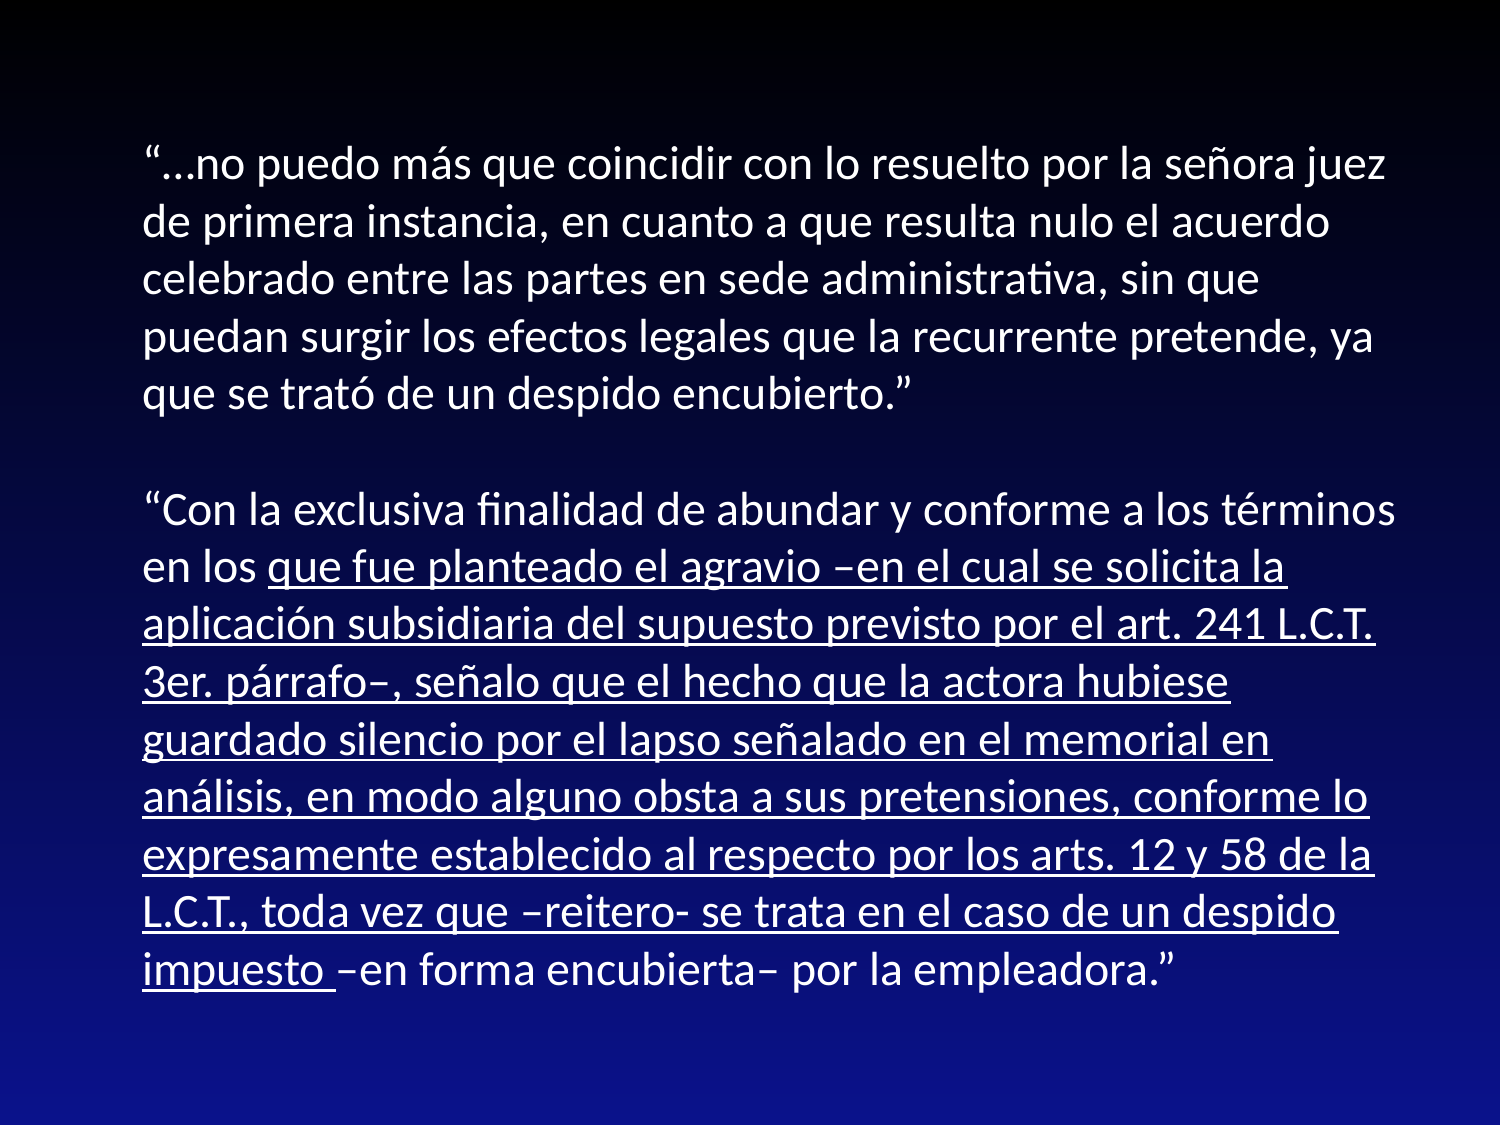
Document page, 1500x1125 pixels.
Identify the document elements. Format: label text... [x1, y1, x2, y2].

list “…no puedo más que coincidir con lo resuelto por la señora juez de primera instancia, en cuanto a que resulta nulo el acuerdo celebrado entre las partes en sede administrativa, sin que puedan surgir los efectos legales que la recurrente pretende, ya que se trató de un despido encubierto.” “Con la exclusiva finalidad de abundar y conforme a los términos en los que fue planteado el agravio –en el cual se solicita la aplicación subsidiaria del supuesto previsto por el art. 241 L.C.T. 3er. párrafo–, señalo que el hecho que la actora hubiese guardado silencio por el lapso señalado en el memorial en análisis, en modo alguno obsta a sus pretensiones, conforme lo expresamente establecido al respecto por los arts. 12 y 58 de la L.C.T., toda vez que –reitero- se trata en el caso de un despido impuesto –en forma encubierta– por la empleadora.” [74, 66, 1426, 1006]
